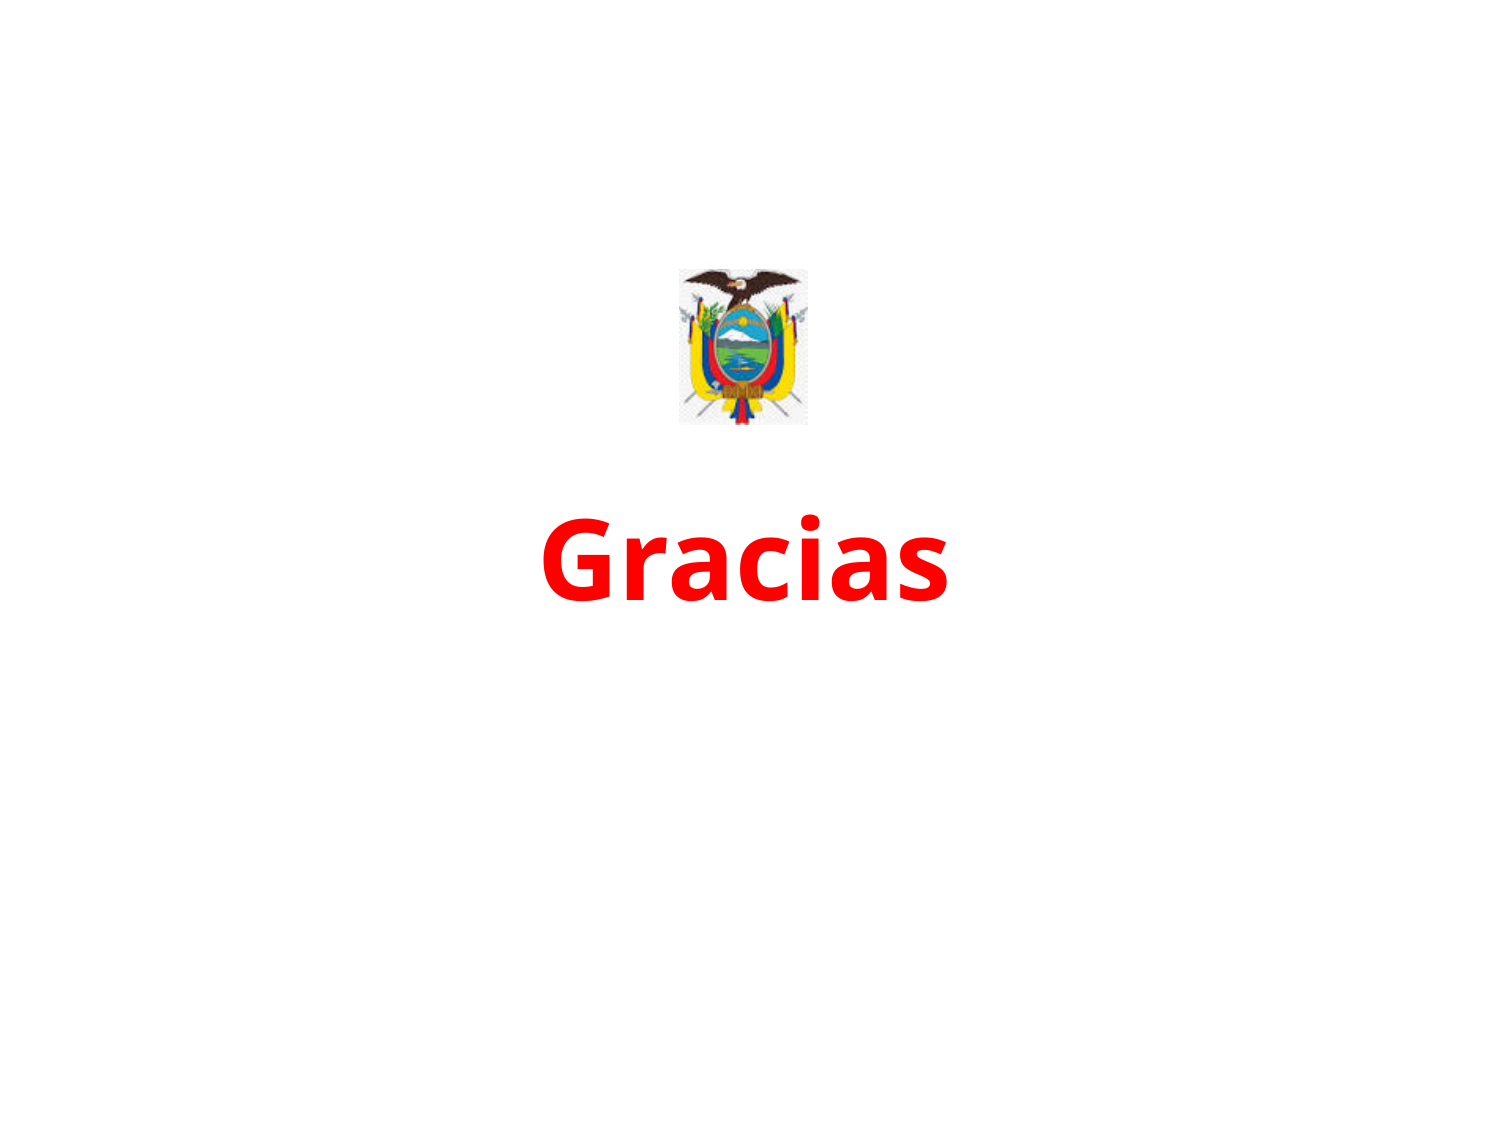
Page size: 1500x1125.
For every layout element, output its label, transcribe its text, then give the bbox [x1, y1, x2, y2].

picture [679, 269, 808, 425]
text_box Gracias [70, 480, 1419, 631]
